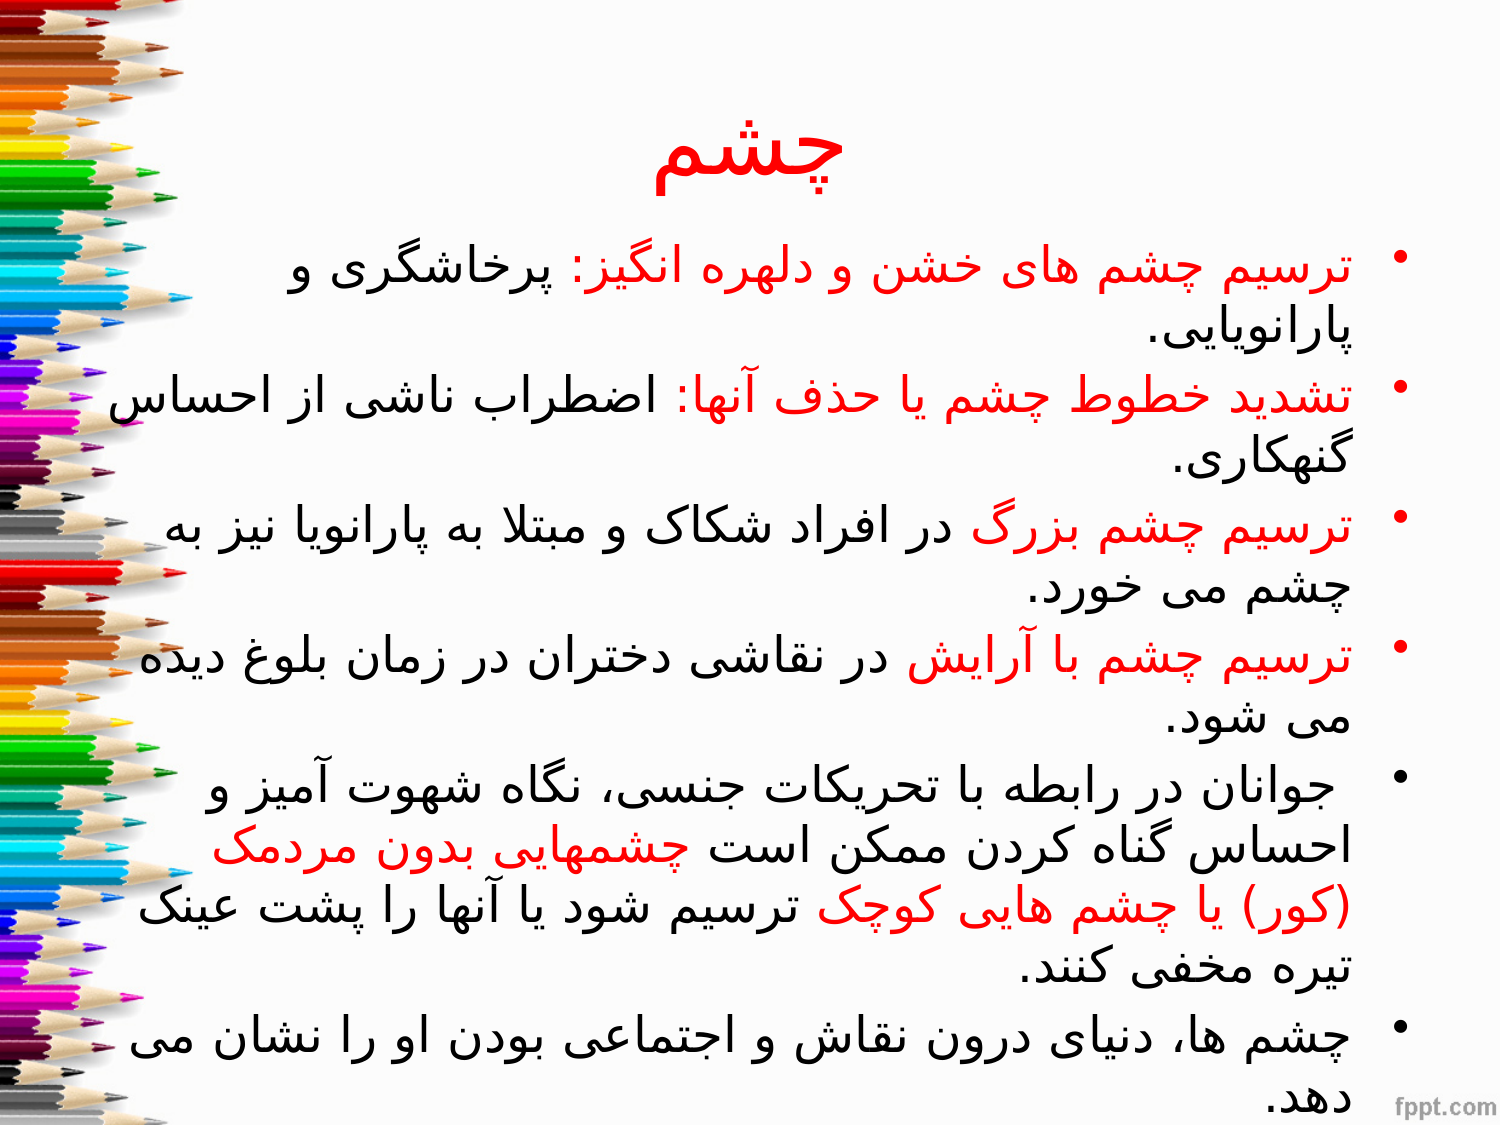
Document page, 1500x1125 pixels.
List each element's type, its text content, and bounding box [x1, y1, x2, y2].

title چشم [75, 62, 1425, 213]
picture [0, 309, 75, 860]
picture [0, 0, 1500, 1125]
list ترسیم چشم های خشن و دلهره انگیز: پرخاشگری و پارانویایی. تشدید خطوط چشم یا حذف آنها: اضطراب ناشی از احساس گنهکاری. ترسیم چشم بزرگ در افراد شکاک و مبتلا به پارانویا نیز به چشم می خورد. ترسیم چشم با آرایش در نقاشی دختران در زمان بلوغ دیده می شود. جوانان در رابطه با تحریکات جنسی، نگاه شهوت آمیز و احساس گناه کردن ممکن است چشمهایی بدون مردمک (کور) یا چشم هایی کوچک ترسیم شود یا آنها را پشت عینک تیره مخفی کنند. چشم ها، دنیای درون نقاش و اجتماعی بودن او را نشان می دهد. کودکان خودستا، چشم ها را با حالت های درنده و وحشی می کشند. چون چشم ها ارزش زیبایی دارند بنابراین دخترها و دوست داران هم جنس خود، چشم ها را خیلی بزرگ می کشند. [75, 224, 1425, 1038]
